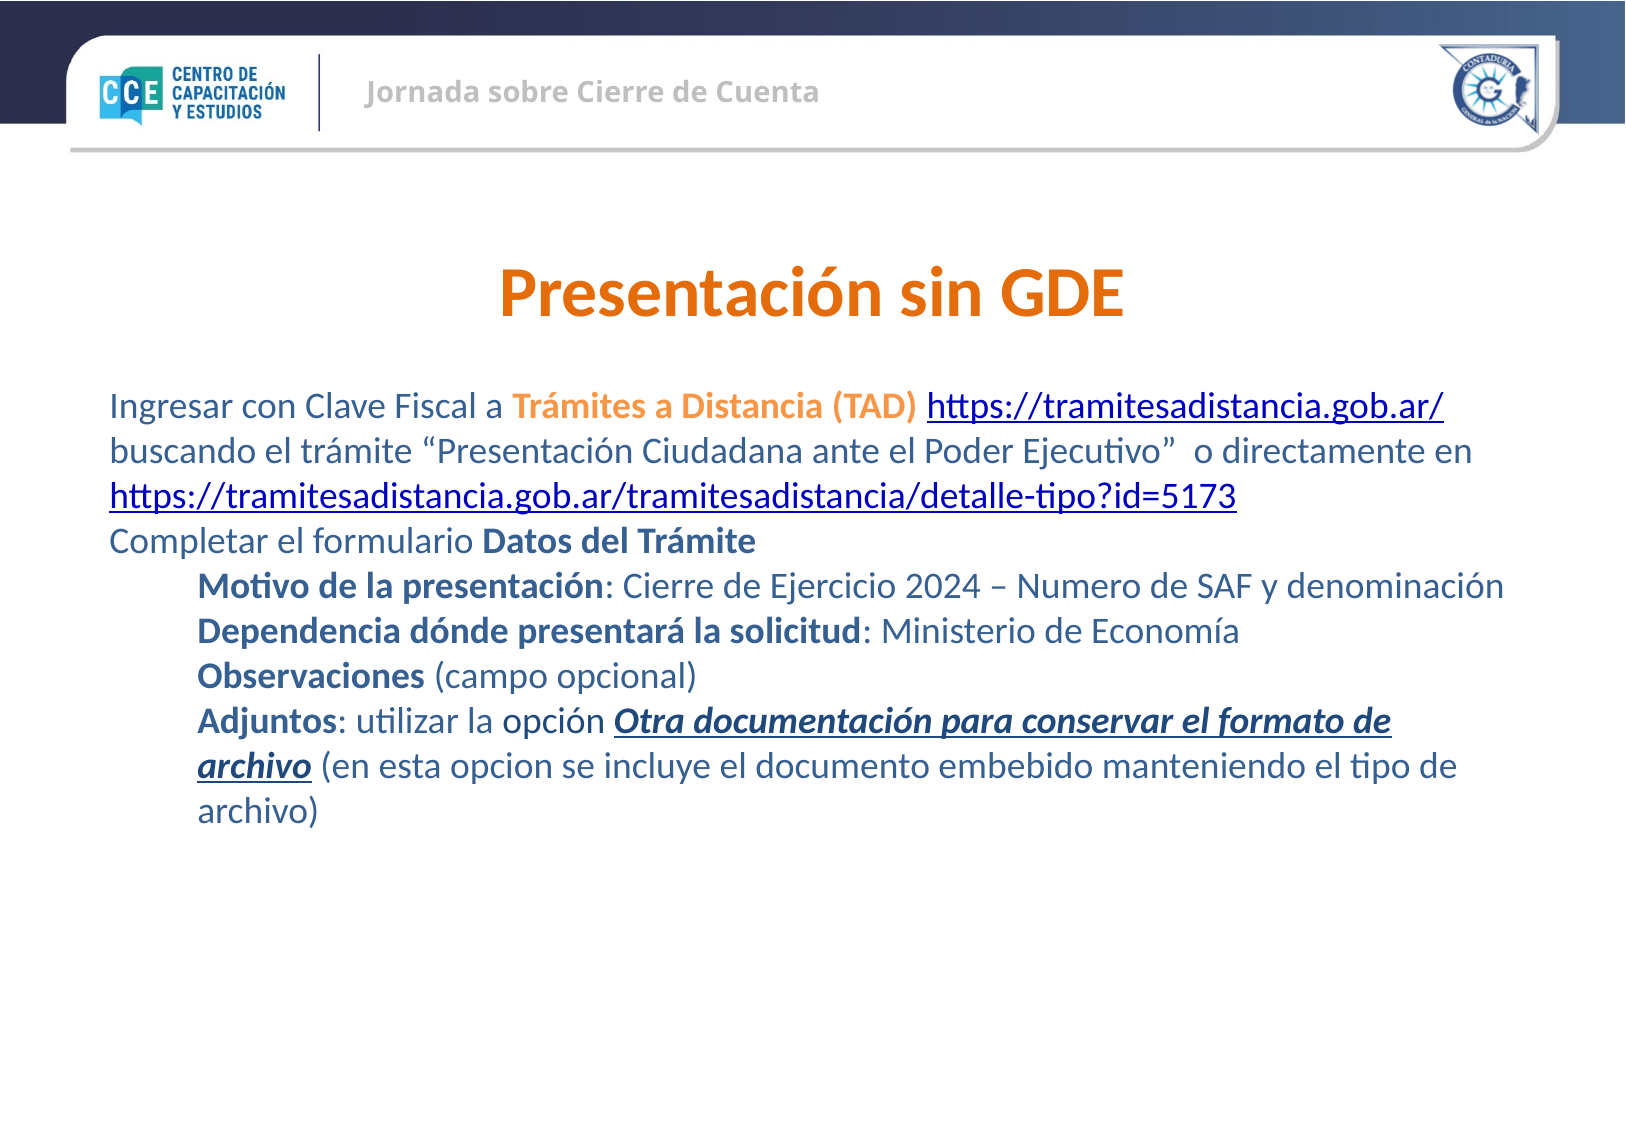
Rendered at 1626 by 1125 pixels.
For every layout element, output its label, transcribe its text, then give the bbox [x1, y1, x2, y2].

title Presentación sin GDE [0, 255, 1625, 343]
picture [0, 1, 1625, 156]
list Ingresar con Clave Fiscal a Trámites a Distancia (TAD) https://tramitesadistancia.gob.ar/ buscando el trámite “Presentación Ciudadana ante el Poder Ejecutivo” o directamente en https://tramitesadistancia.gob.ar/tramitesadistancia/detalle-tipo?id=5173 Completar el formulario Datos del Trámite Motivo de la presentación: Cierre de Ejercicio 2024 – Numero de SAF y denominación Dependencia dónde presentará la solicitud: Ministerio de Economía Observaciones (campo opcional) Adjuntos: utilizar la opción Otra documentación para conservar el formato de archivo (en esta opcion se incluye el documento embebido manteniendo el tipo de archivo) [94, 373, 1531, 962]
